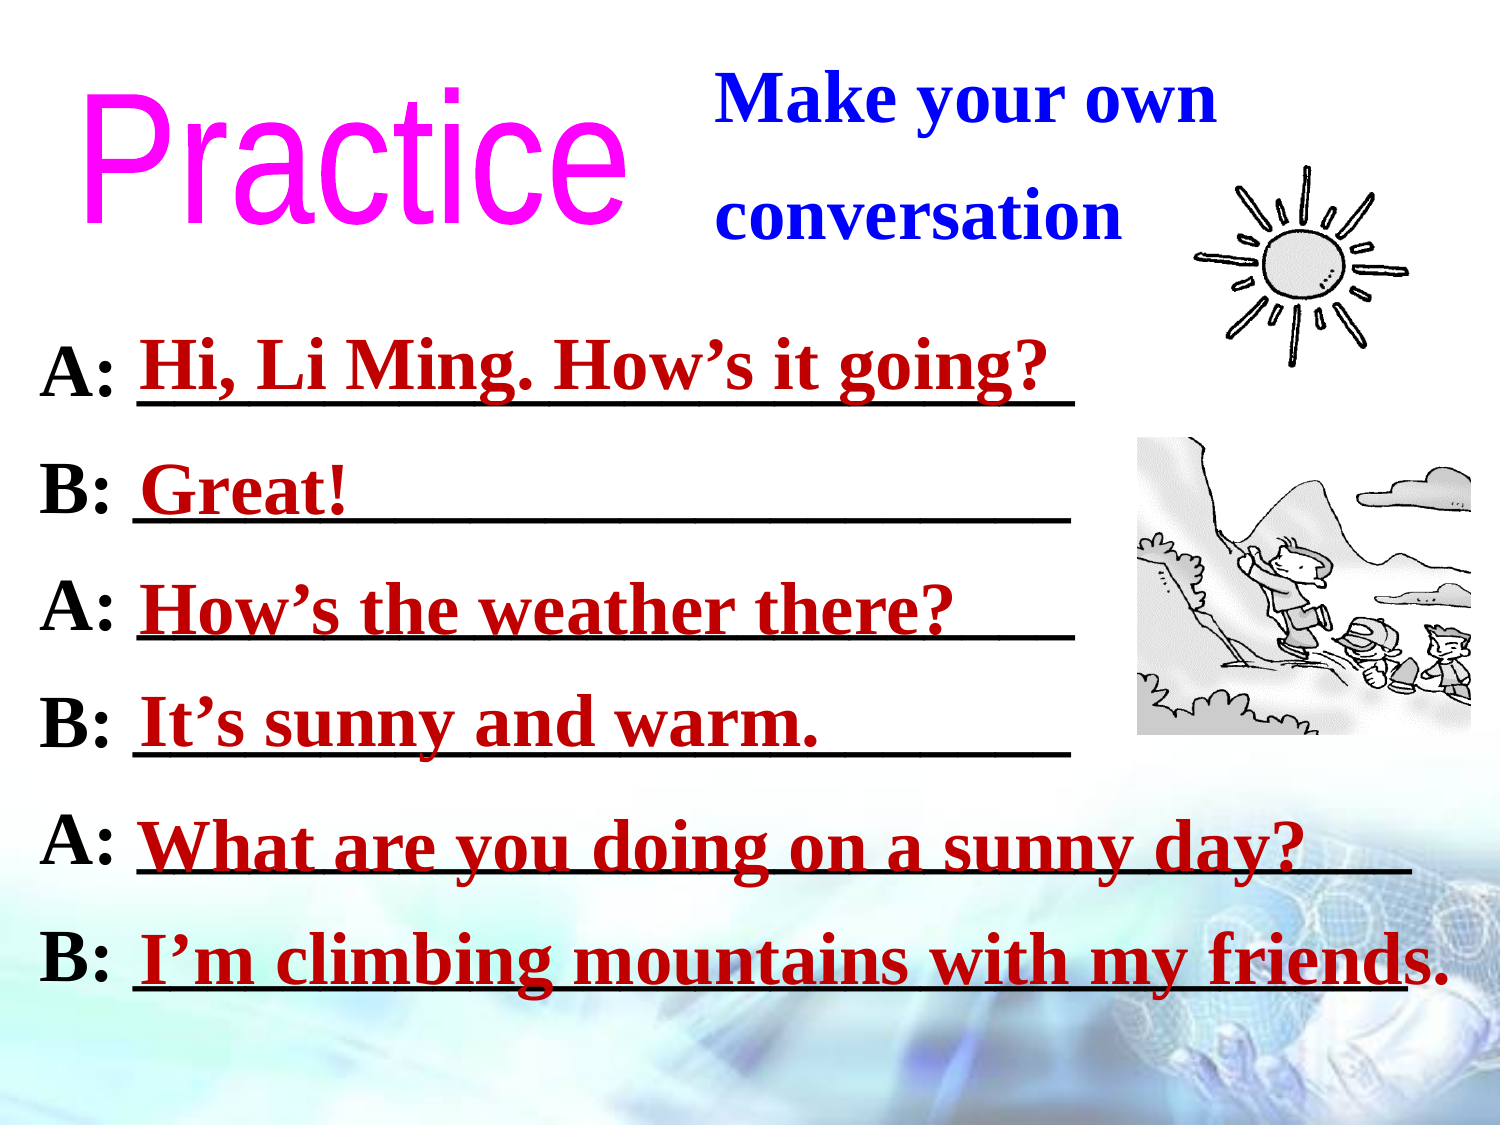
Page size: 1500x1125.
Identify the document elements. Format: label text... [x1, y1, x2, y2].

text_box How’s the weather there? [124, 525, 1132, 657]
text_box I’m climbing mountains with my friends. [124, 875, 1488, 1007]
text_box Hi, Li Ming. How’s it going? [125, 280, 1125, 412]
picture [0, 0, 1500, 1125]
text_box What are you doing on a sunny day? [121, 762, 1350, 895]
text_box A: _________________________ B: _________________________ A: _________________________ B: _________________________ A: __________________________________ B: __________________________________ [24, 287, 1463, 1025]
title Make your own conversation [699, 24, 1313, 250]
text_box It’s sunny and warm. [125, 637, 925, 762]
text_box Great! [125, 412, 754, 525]
